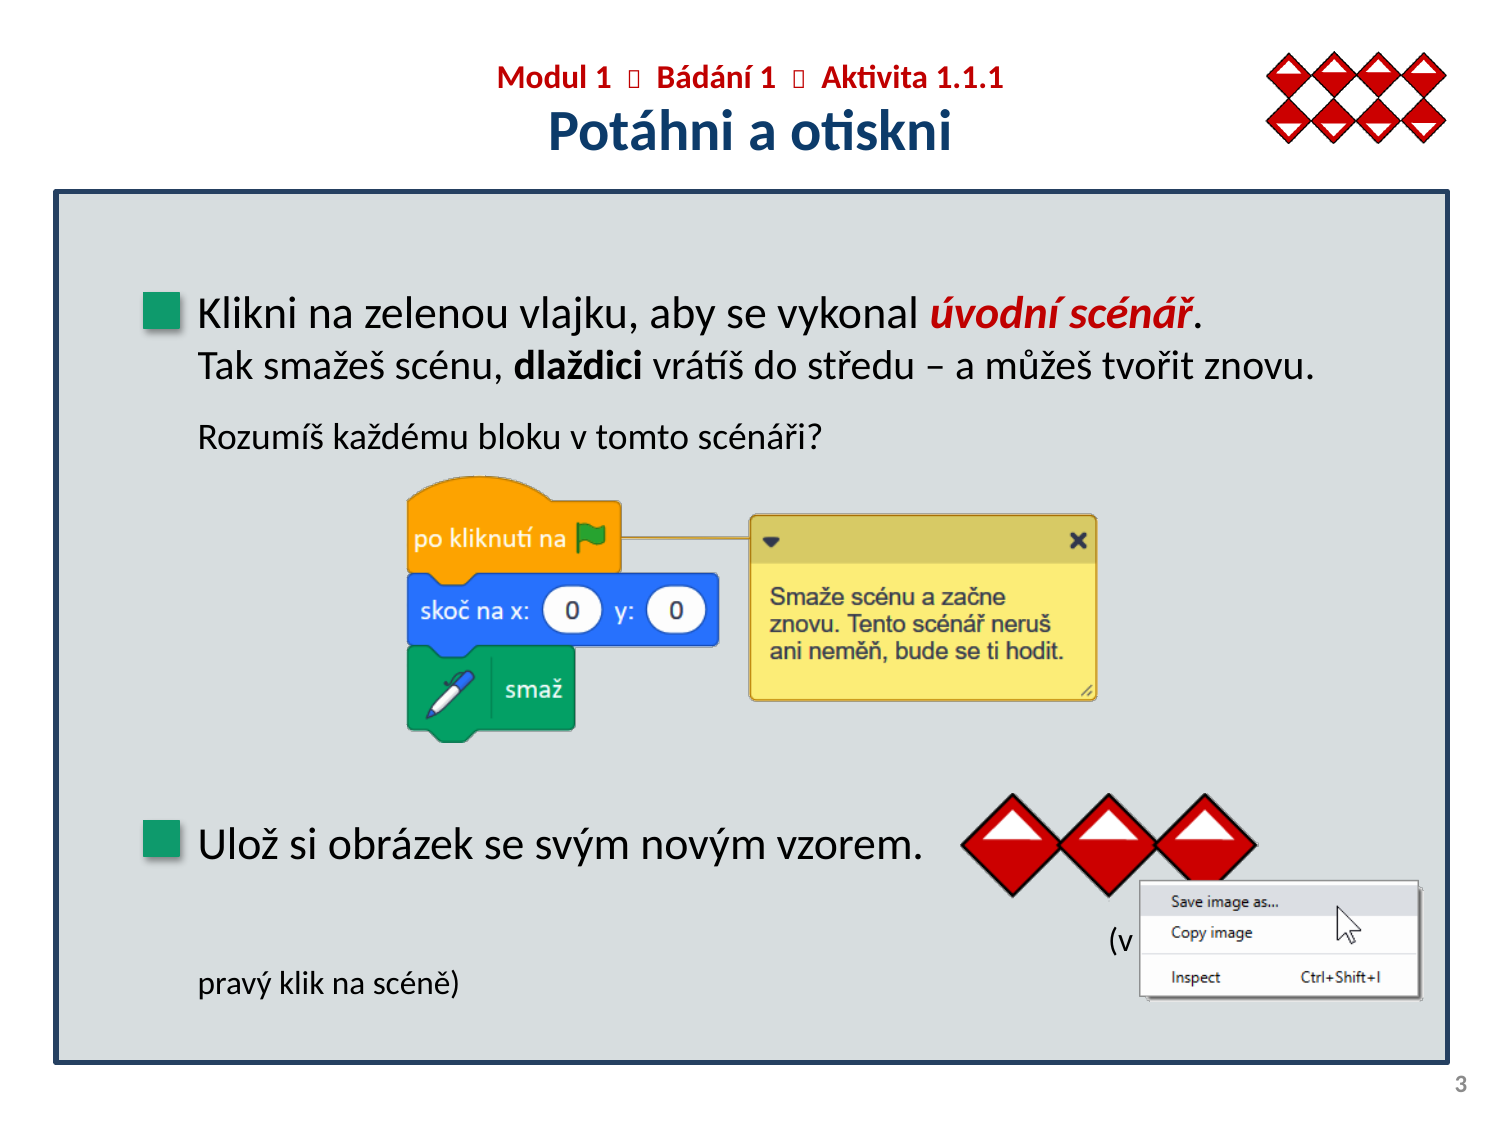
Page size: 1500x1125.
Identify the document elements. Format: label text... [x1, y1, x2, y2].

text_box [143, 820, 180, 857]
text_box Modul 1  Bádání 1  Aktivita 1.1.1 Potáhni a otiskni [187, 47, 1314, 170]
slide_number 3 [1219, 1062, 1483, 1104]
picture [406, 475, 1098, 743]
picture [959, 793, 1424, 1003]
picture [1265, 51, 1447, 144]
text_box Klikni na zelenou vlajku, aby se vykonal úvodní scénář. Tak smažeš scénu, dlaždici vrátíš do středu – a můžeš tvořit znovu. Rozumíš každému bloku v tomto scénáři? Ulož si obrázek se svým novým vzorem. (v online verzi, na pravý klik na scéně) [54, 189, 1449, 1065]
text_box [143, 292, 180, 329]
